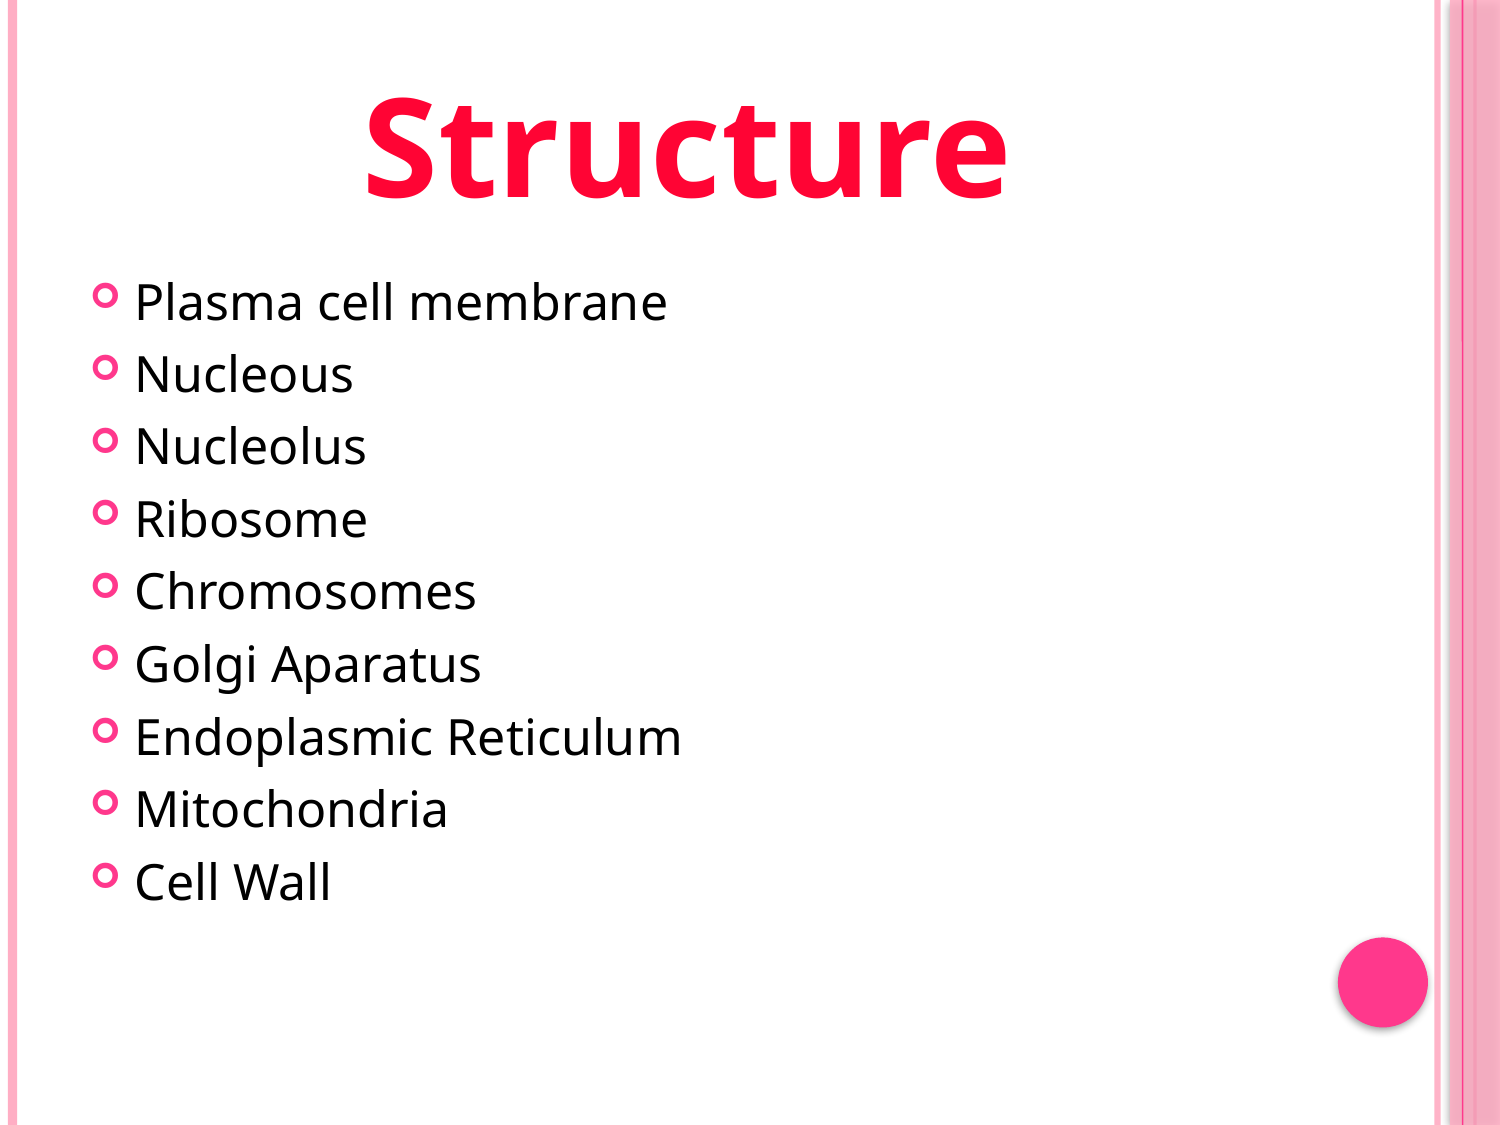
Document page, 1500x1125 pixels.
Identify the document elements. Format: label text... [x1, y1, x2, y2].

list Plasma cell membrane Nucleous Nucleolus Ribosome Chromosomes Golgi Aparatus Endoplasmic Reticulum Mitochondria Cell Wall [75, 262, 1300, 1062]
title Structure [75, 45, 1300, 233]
